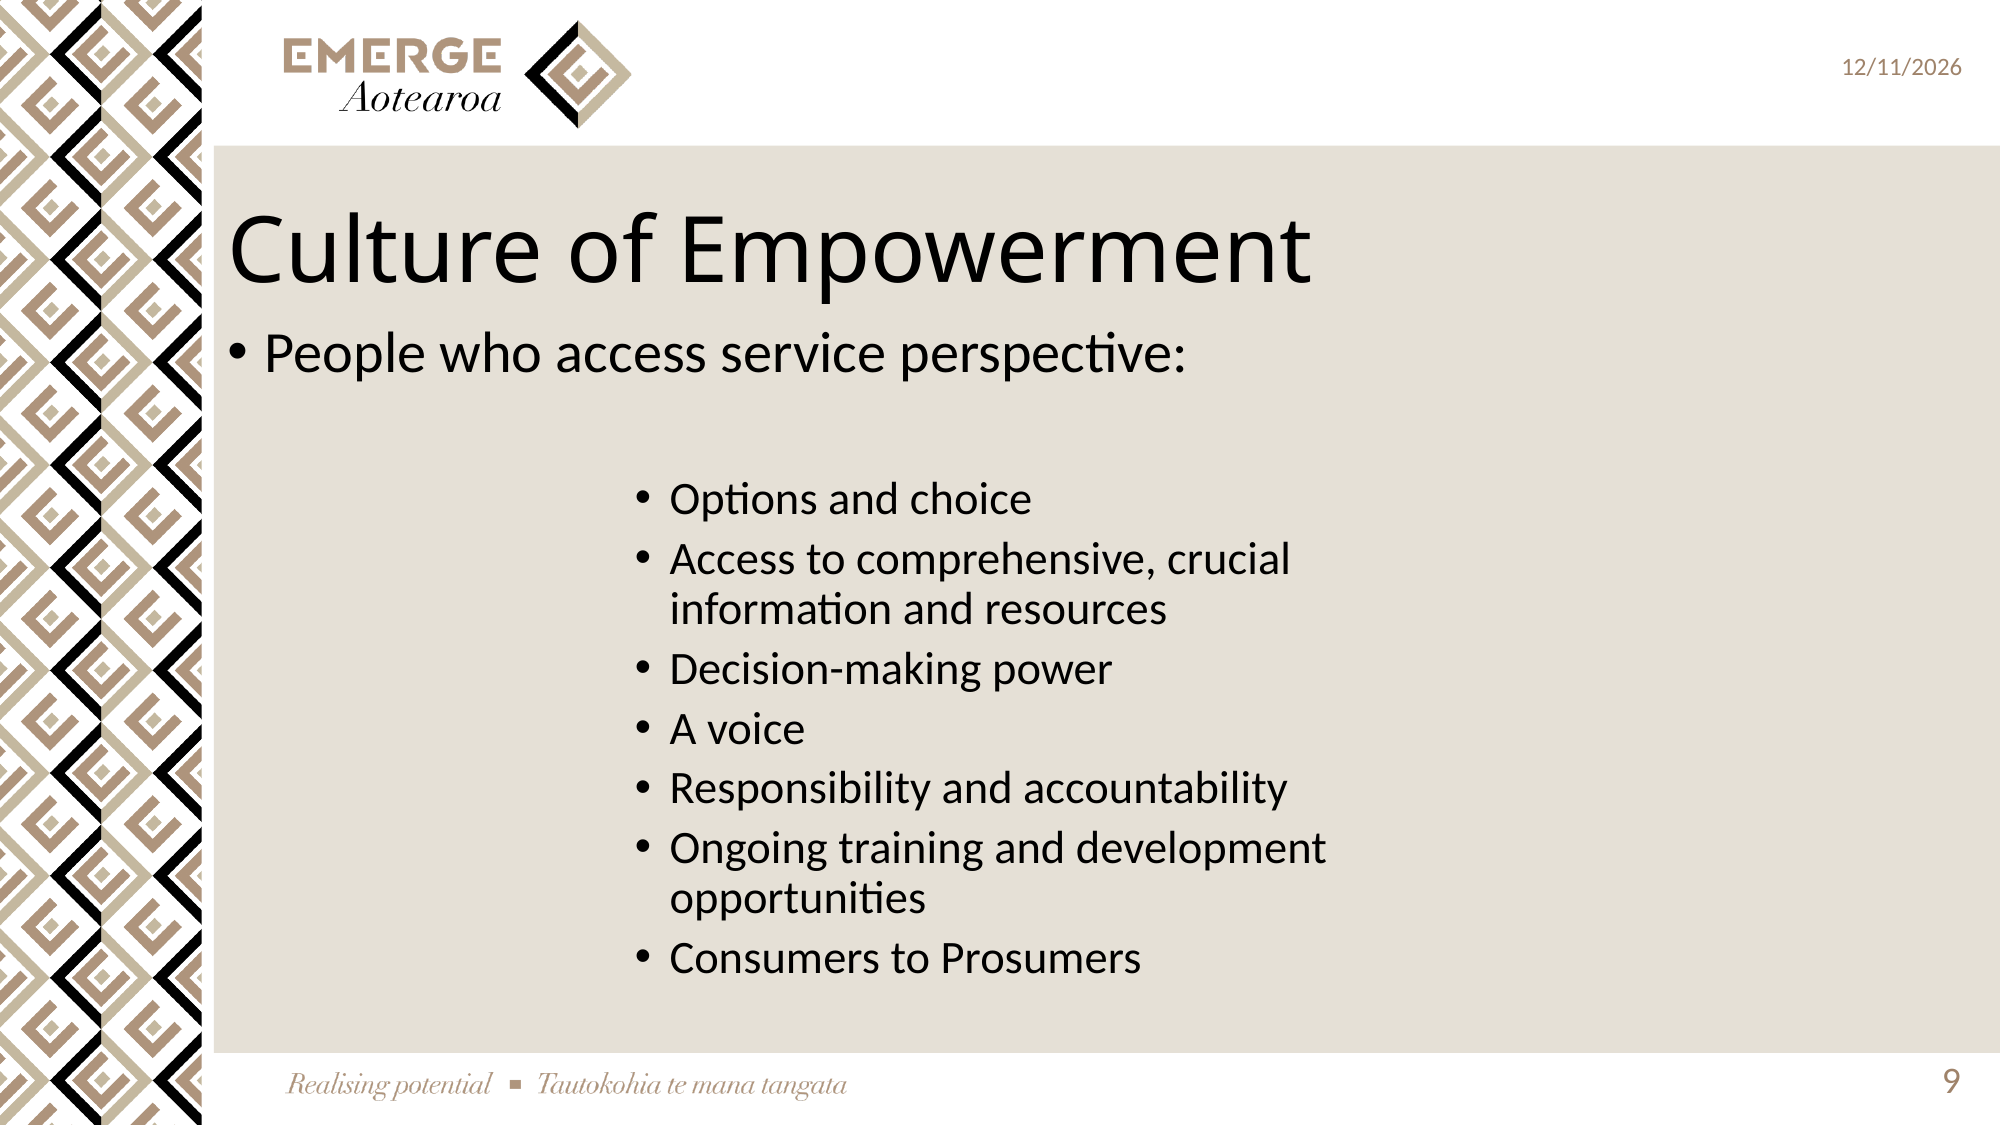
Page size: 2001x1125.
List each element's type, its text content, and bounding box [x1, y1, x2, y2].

picture [281, 20, 632, 131]
picture [285, 1053, 864, 1101]
picture [0, 0, 202, 1125]
title Culture of Empowerment [212, 143, 1938, 314]
list People who access service perspective: [212, 314, 1938, 1029]
text_box Options and choice Access to comprehensive, crucial information and resources Decision-making power A voice Responsibility and accountability Ongoing training and development opportunities Consumers to Prosumers [550, 392, 1397, 998]
